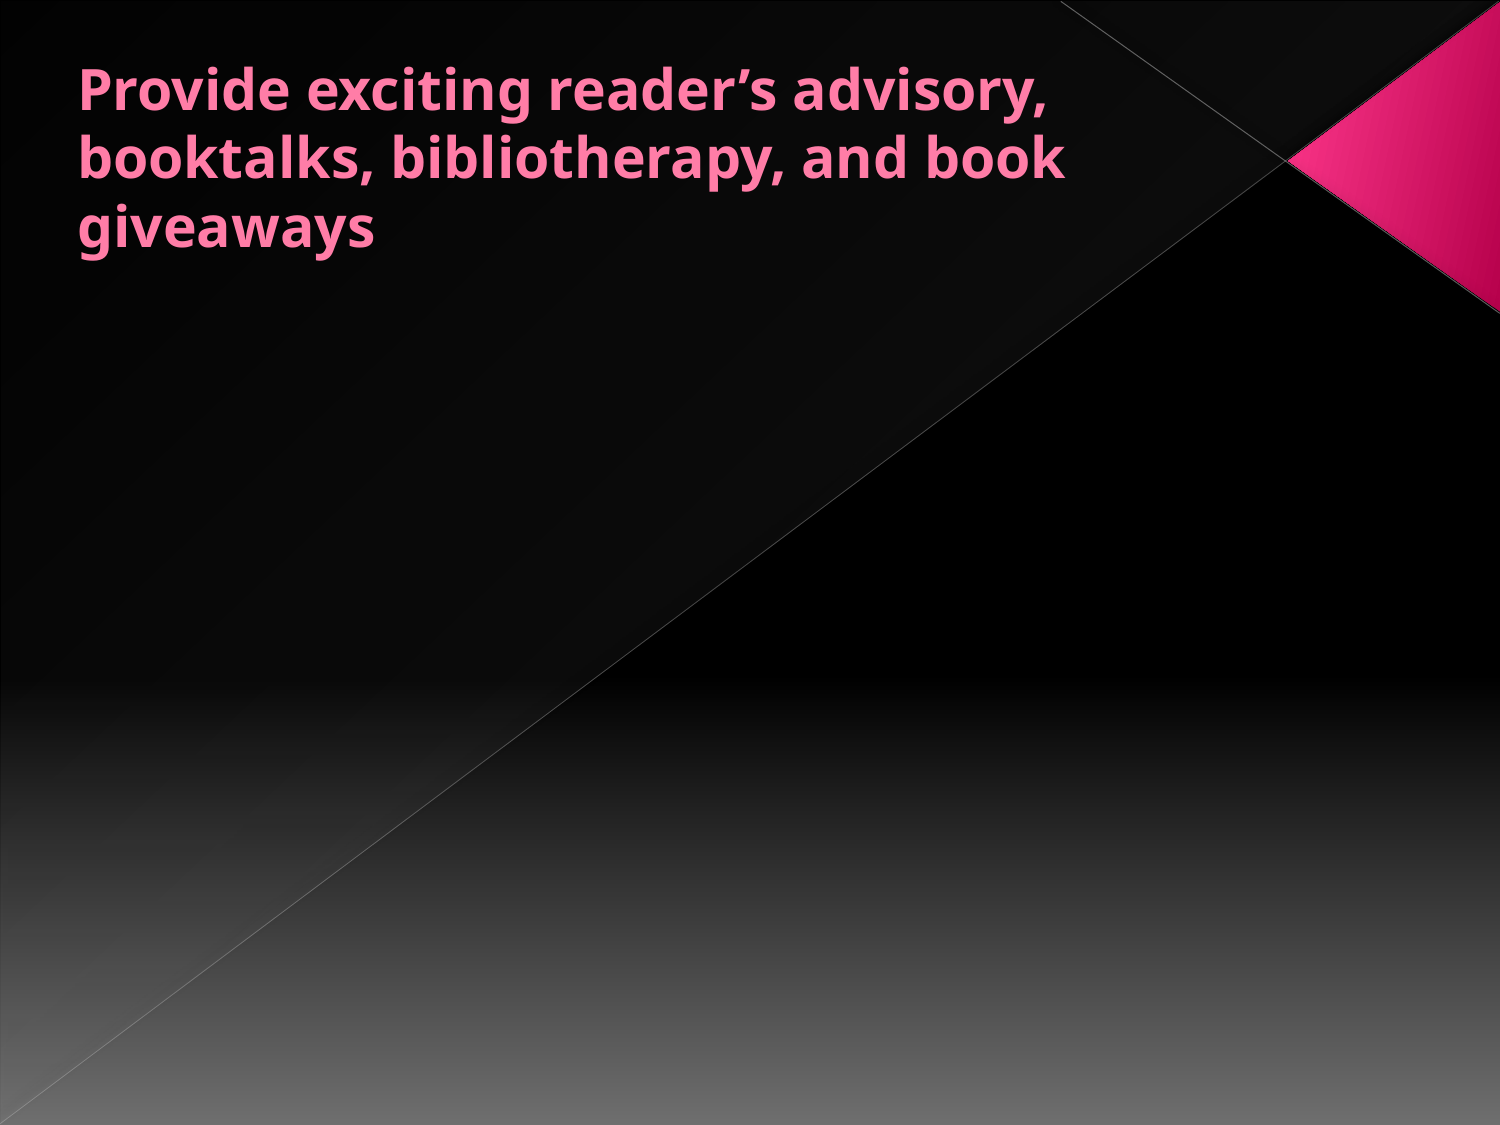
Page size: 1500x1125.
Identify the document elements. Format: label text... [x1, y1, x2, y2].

title Provide exciting reader’s advisory, booktalks, bibliotherapy, and book giveaways [62, 44, 1250, 268]
